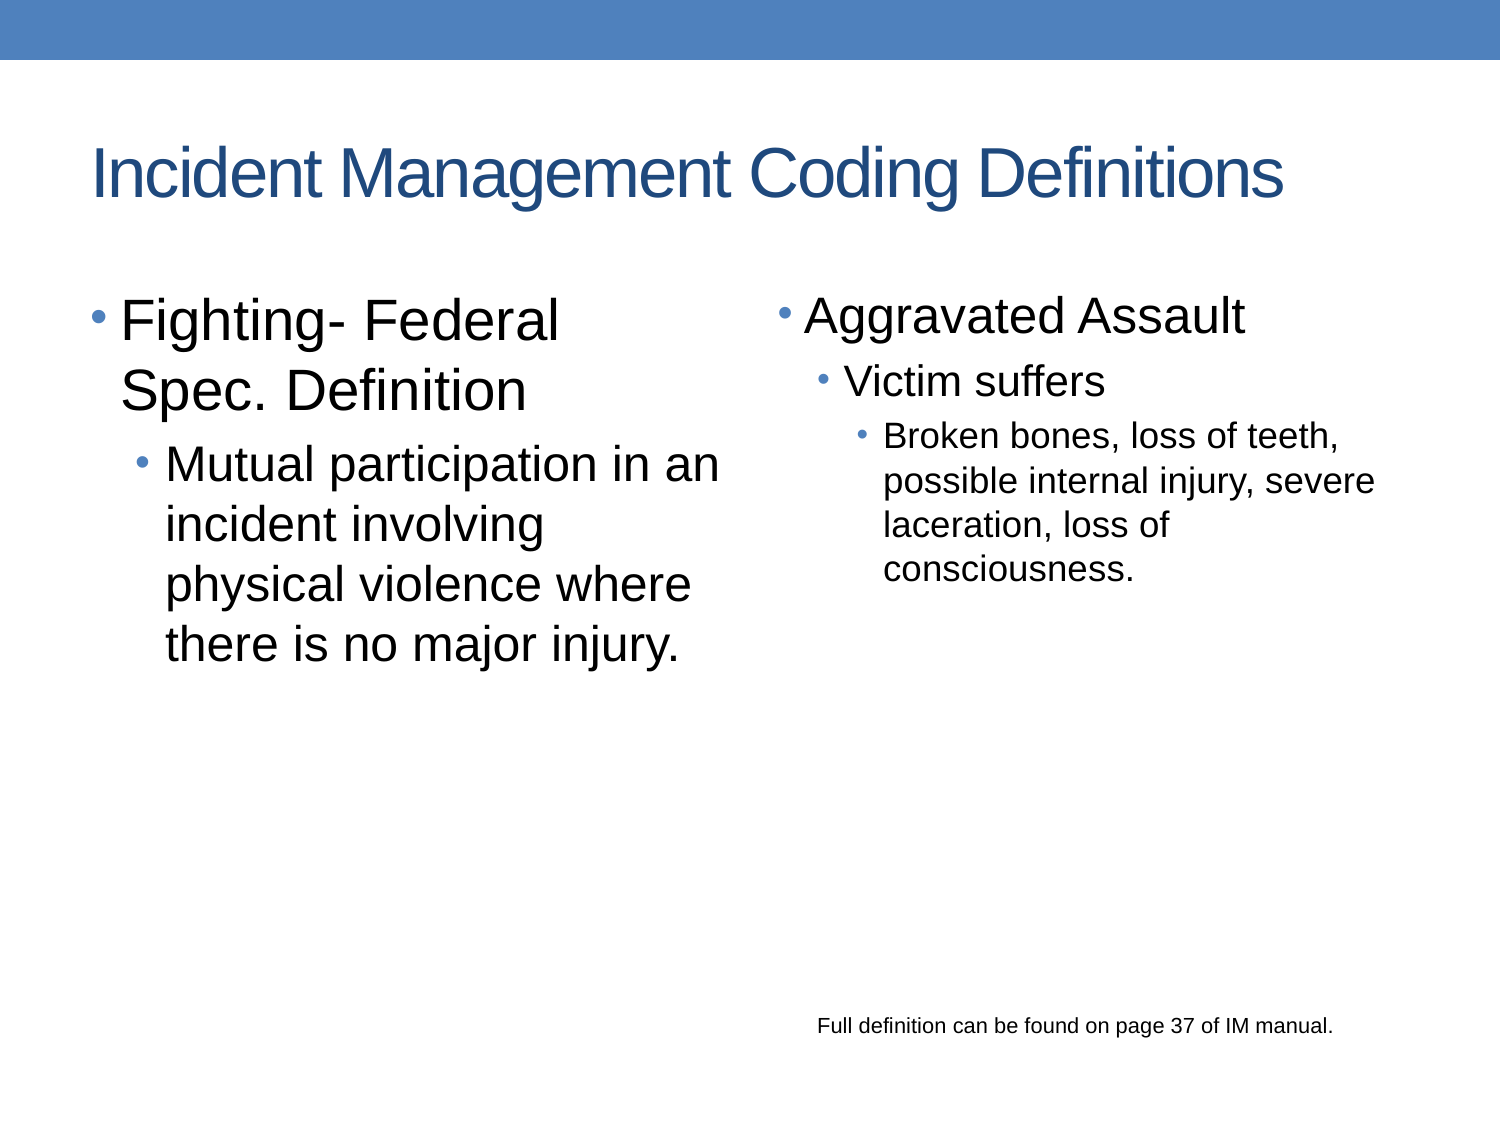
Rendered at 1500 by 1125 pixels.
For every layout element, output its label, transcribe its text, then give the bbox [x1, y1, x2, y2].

list Fighting- Federal Spec. Definition Mutual participation in an incident involving physical violence where there is no major injury. [75, 274, 738, 1049]
list Aggravated Assault Victim suffers Broken bones, loss of teeth, possible internal injury, severe laceration, loss of consciousness. Full definition can be found on page 37 of IM manual. [762, 274, 1425, 1049]
title Incident Management Coding Definitions [75, 87, 1425, 250]
